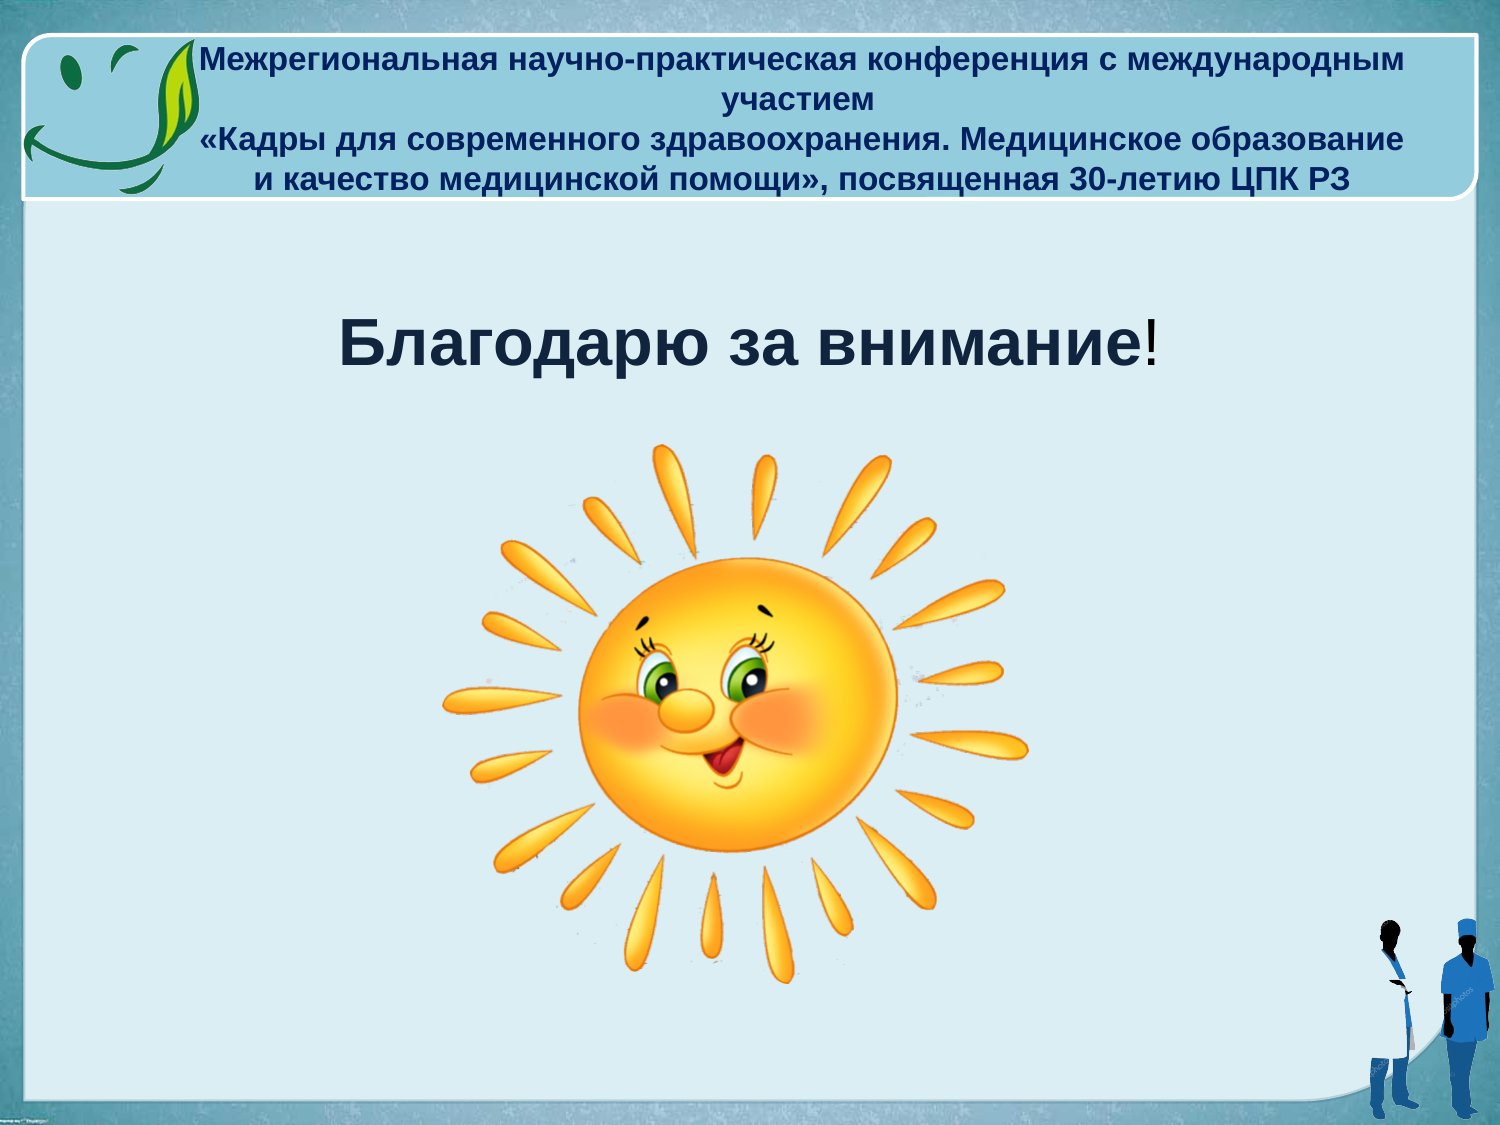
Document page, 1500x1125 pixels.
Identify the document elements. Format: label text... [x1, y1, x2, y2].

list Благодарю за внимание! [75, 290, 1425, 1005]
picture [0, 0, 1500, 1125]
picture [442, 444, 1030, 984]
text_box Межрегиональная научно-практическая конференция с международным участием «Кадры для современного здравоохранения. Медицинское образование и качество медицинской помощи», посвященная 30-летию ЦПК РЗ [103, 33, 1500, 201]
title [75, 45, 1425, 233]
